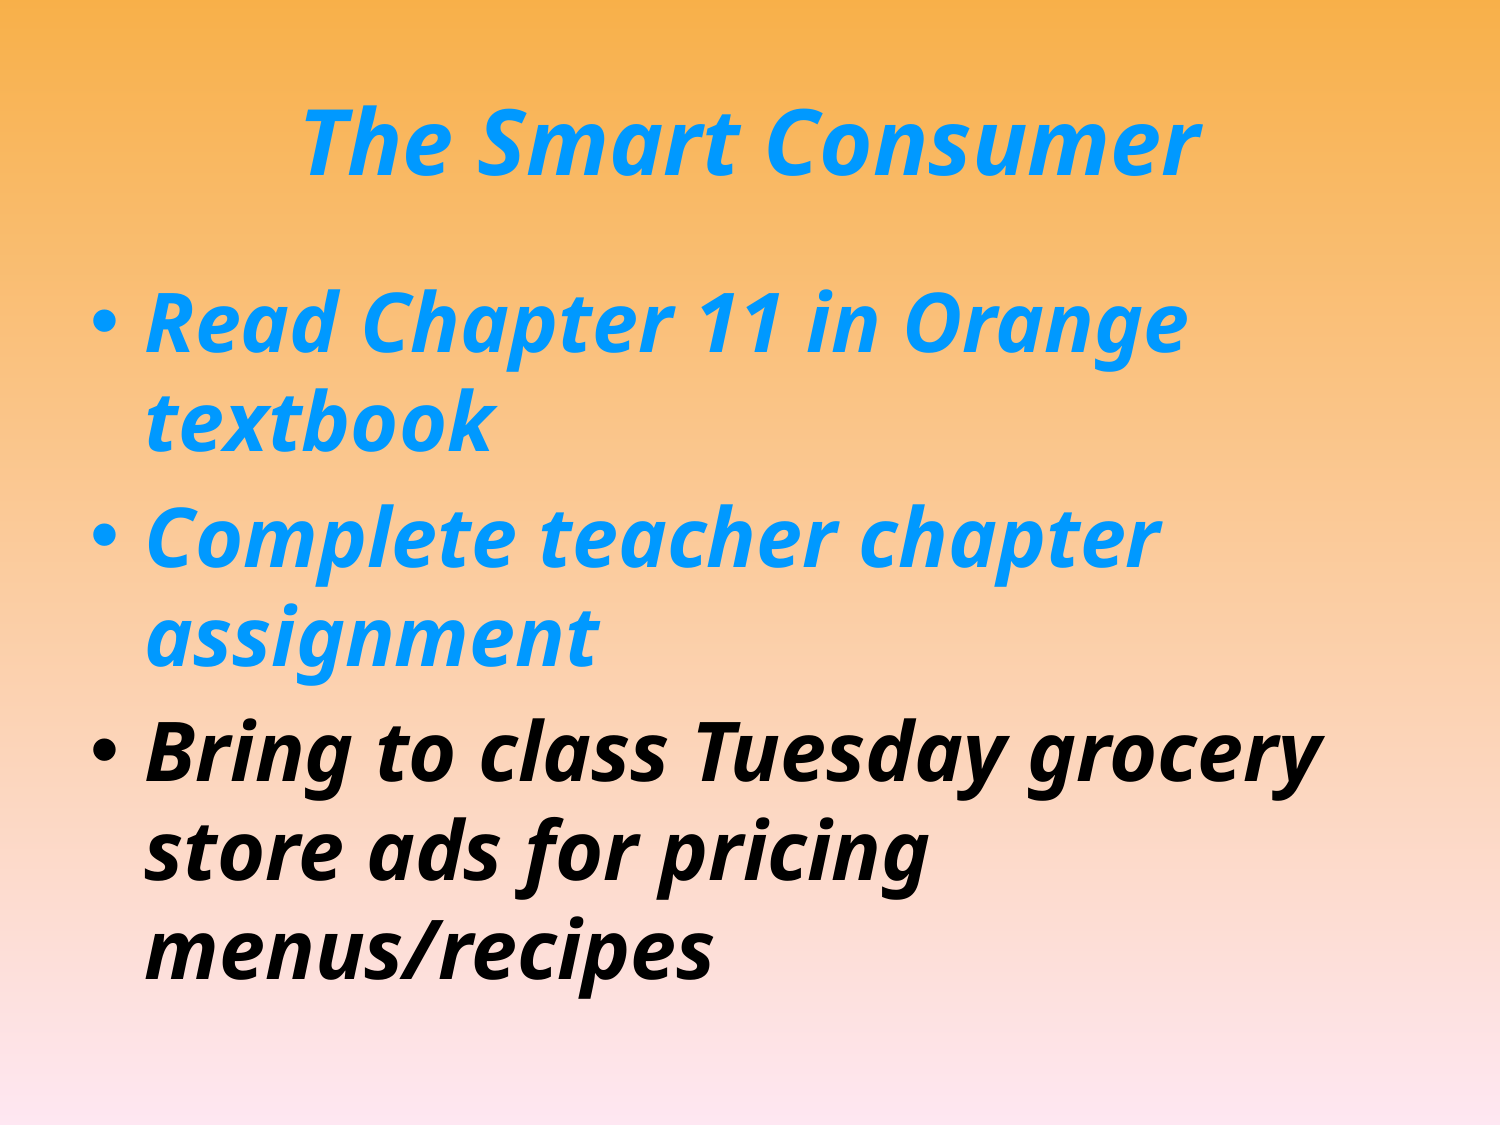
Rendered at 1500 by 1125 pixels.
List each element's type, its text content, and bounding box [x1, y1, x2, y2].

list Read Chapter 11 in Orange textbook Complete teacher chapter assignment Bring to class Tuesday grocery store ads for pricing menus/recipes [75, 262, 1425, 1005]
title The Smart Consumer [75, 45, 1425, 233]
